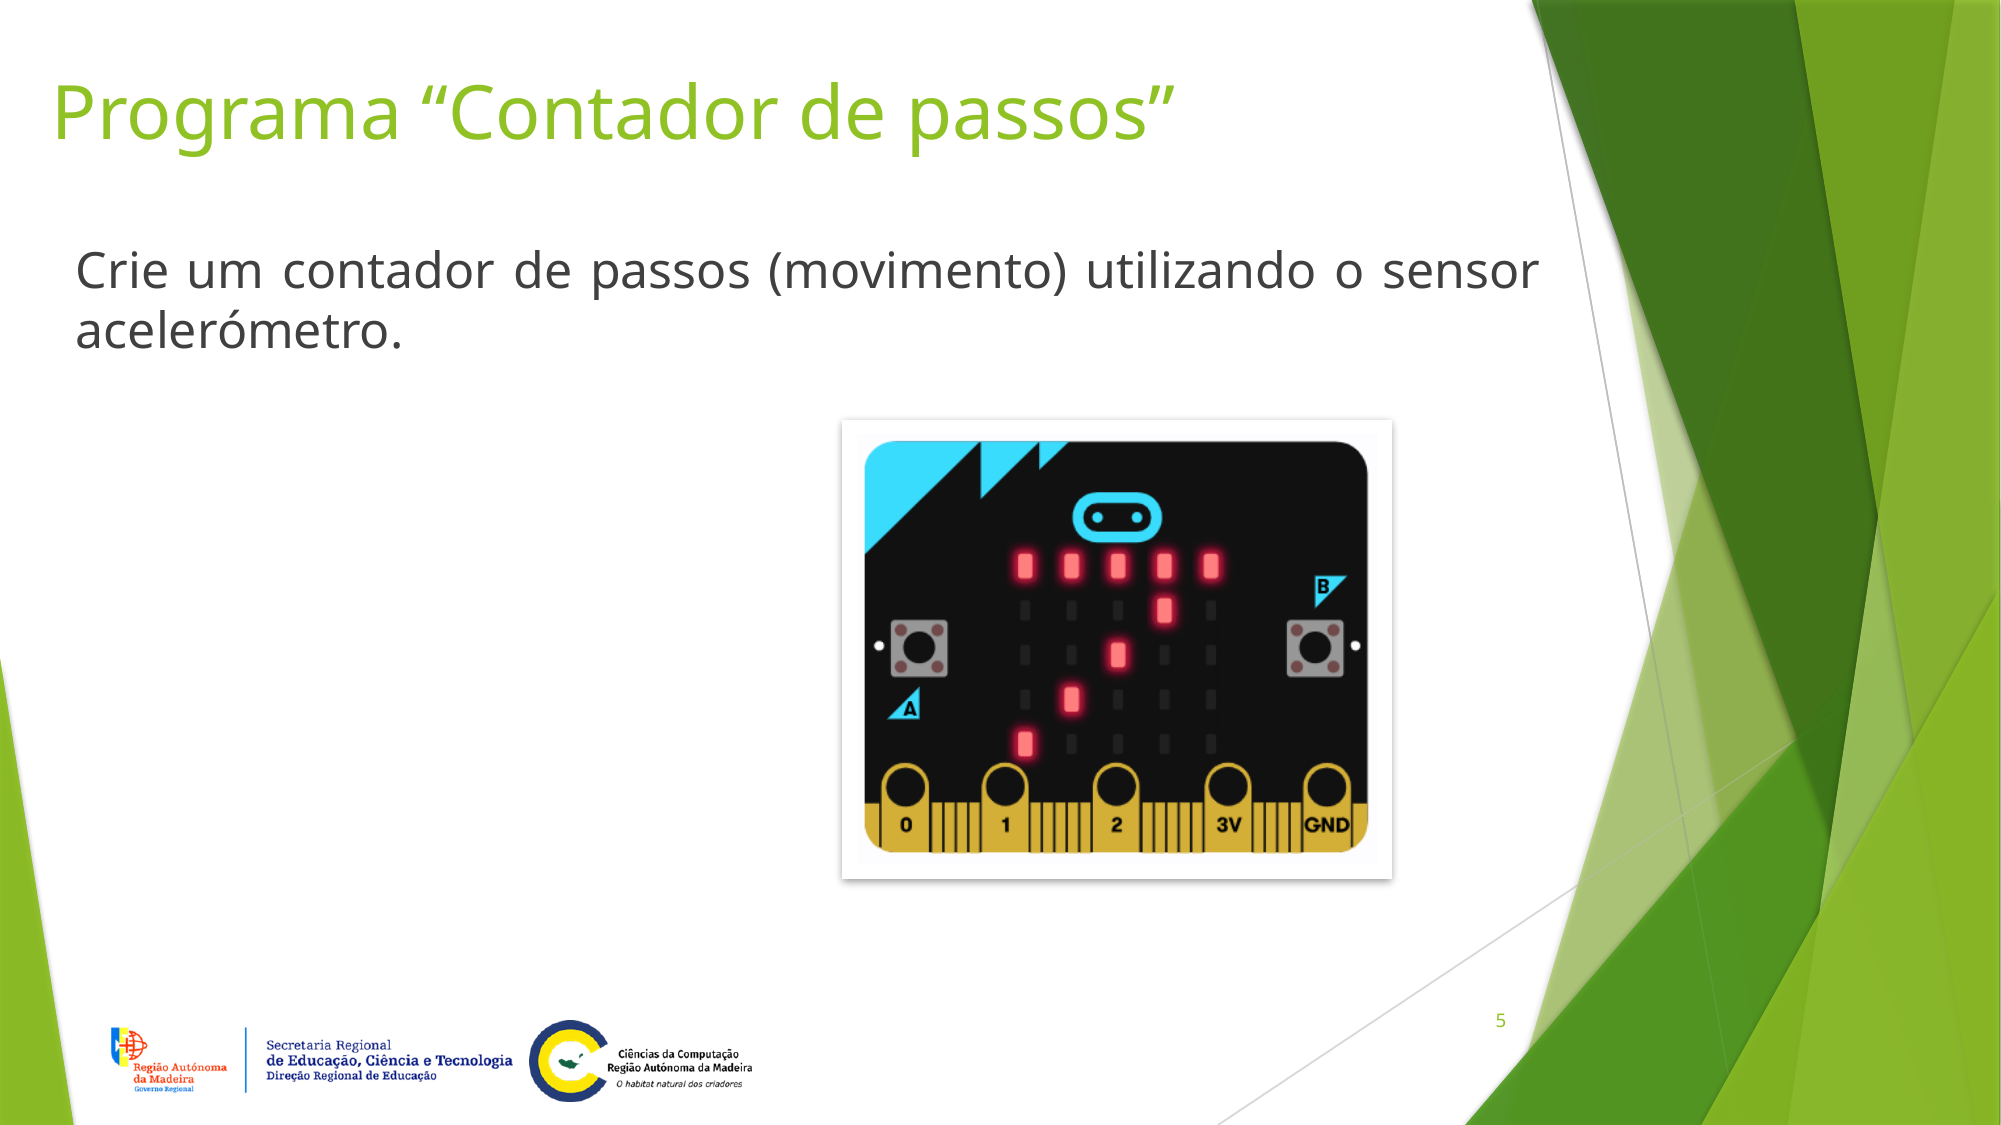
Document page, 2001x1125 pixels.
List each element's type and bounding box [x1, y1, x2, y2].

picture [104, 1020, 753, 1103]
text_box [0, 0, 2000, 1125]
picture [856, 433, 1379, 865]
